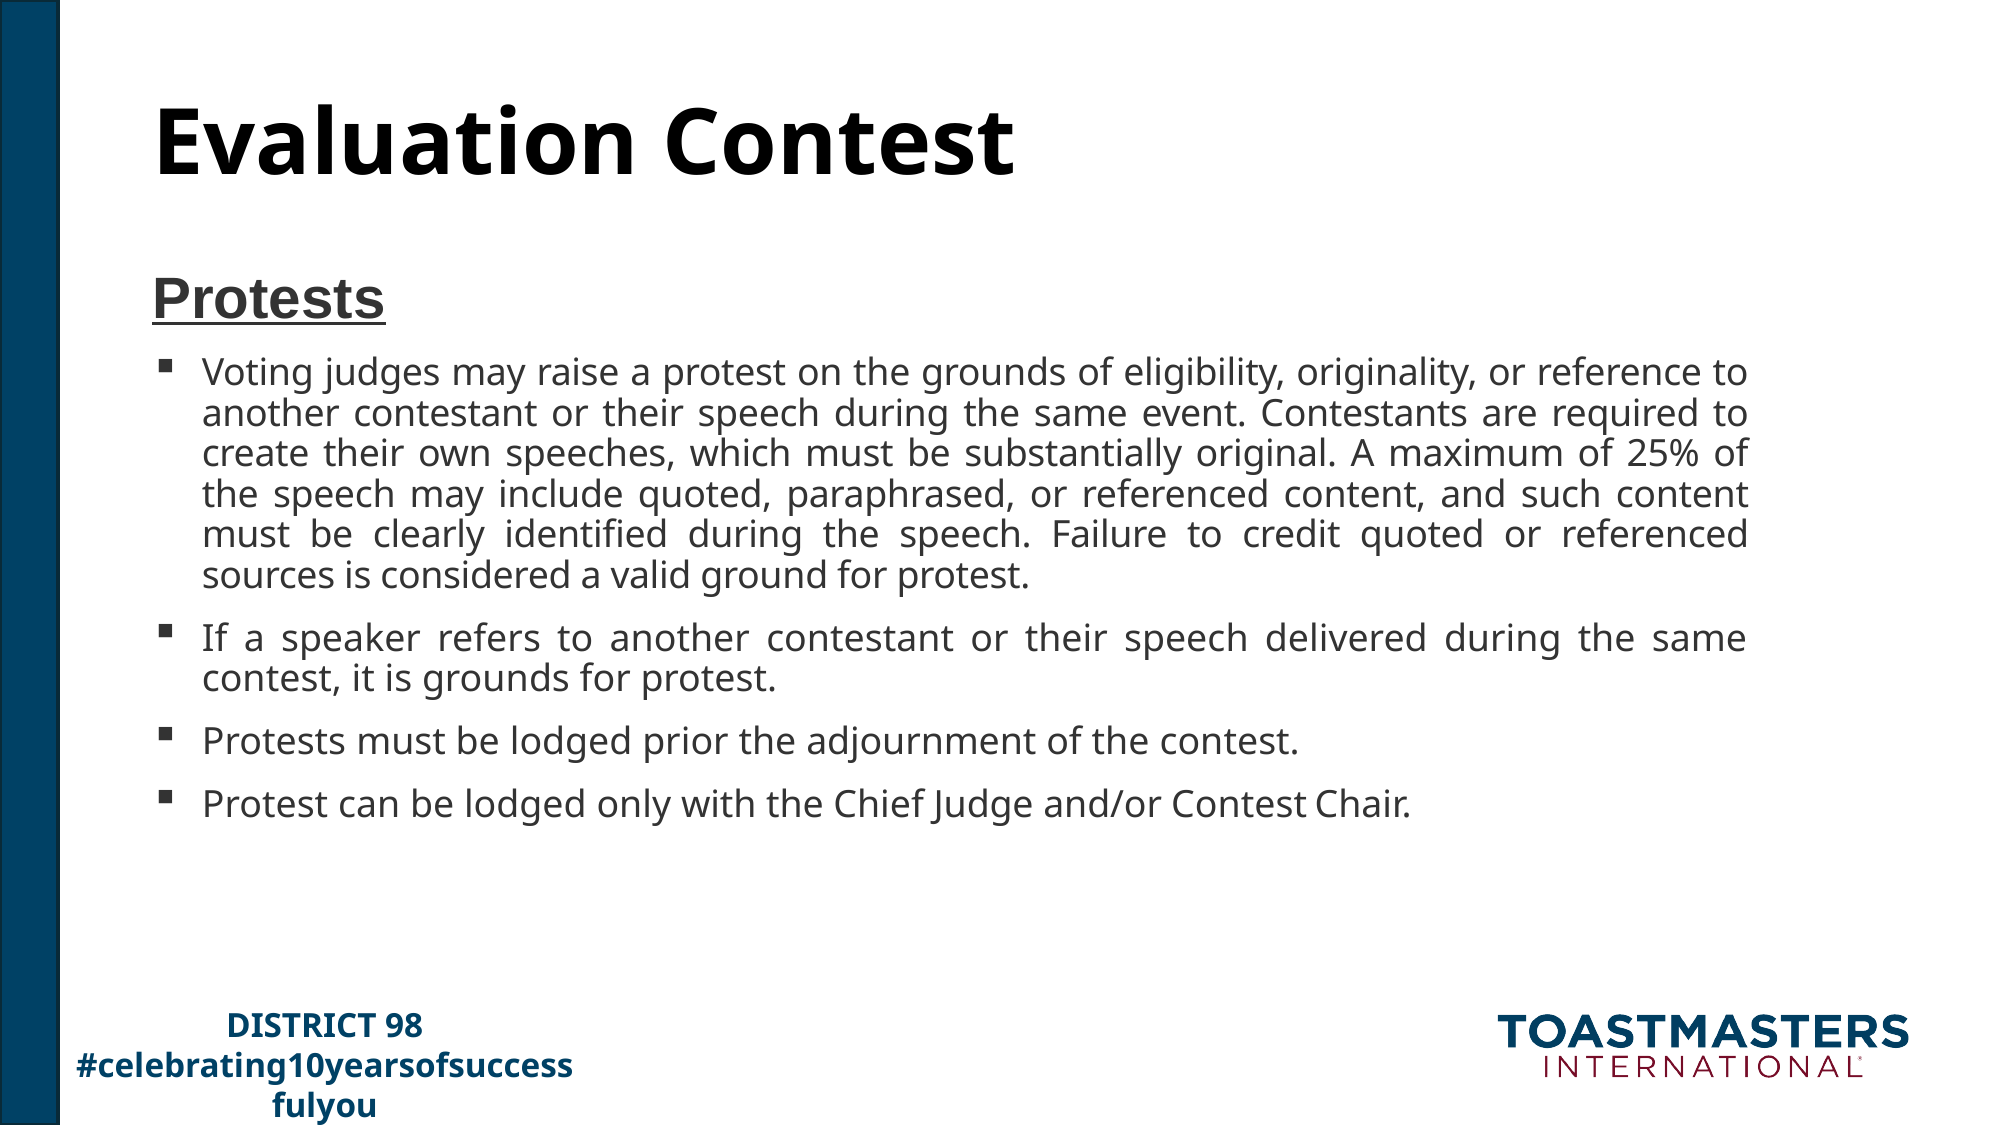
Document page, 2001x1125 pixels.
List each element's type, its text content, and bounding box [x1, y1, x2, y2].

text_box [0, 0, 60, 1125]
title Evaluation Contest [137, 59, 1944, 229]
list Protests Voting judges may raise a protest on the grounds of eligibility, originality, or reference to another contestant or their speech during the same event. Contestants are required to create their own speeches, which must be substantially original. A maximum of 25% of the speech may include quoted, paraphrased, or referenced content, and such content must be clearly identified during the speech. Failure to credit quoted or referenced sources is considered a valid ground for protest. If a speaker refers to another contestant or their speech delivered during the same contest, it is grounds for protest. Protests must be lodged prior the adjournment of the contest. Protest can be lodged only with the Chief Judge and/or Contest Chair. [137, 260, 1799, 950]
picture [1383, 631, 2000, 1125]
text_box DISTRICT 98 #celebrating10yearsofsuccessfulyou [57, 996, 592, 1125]
